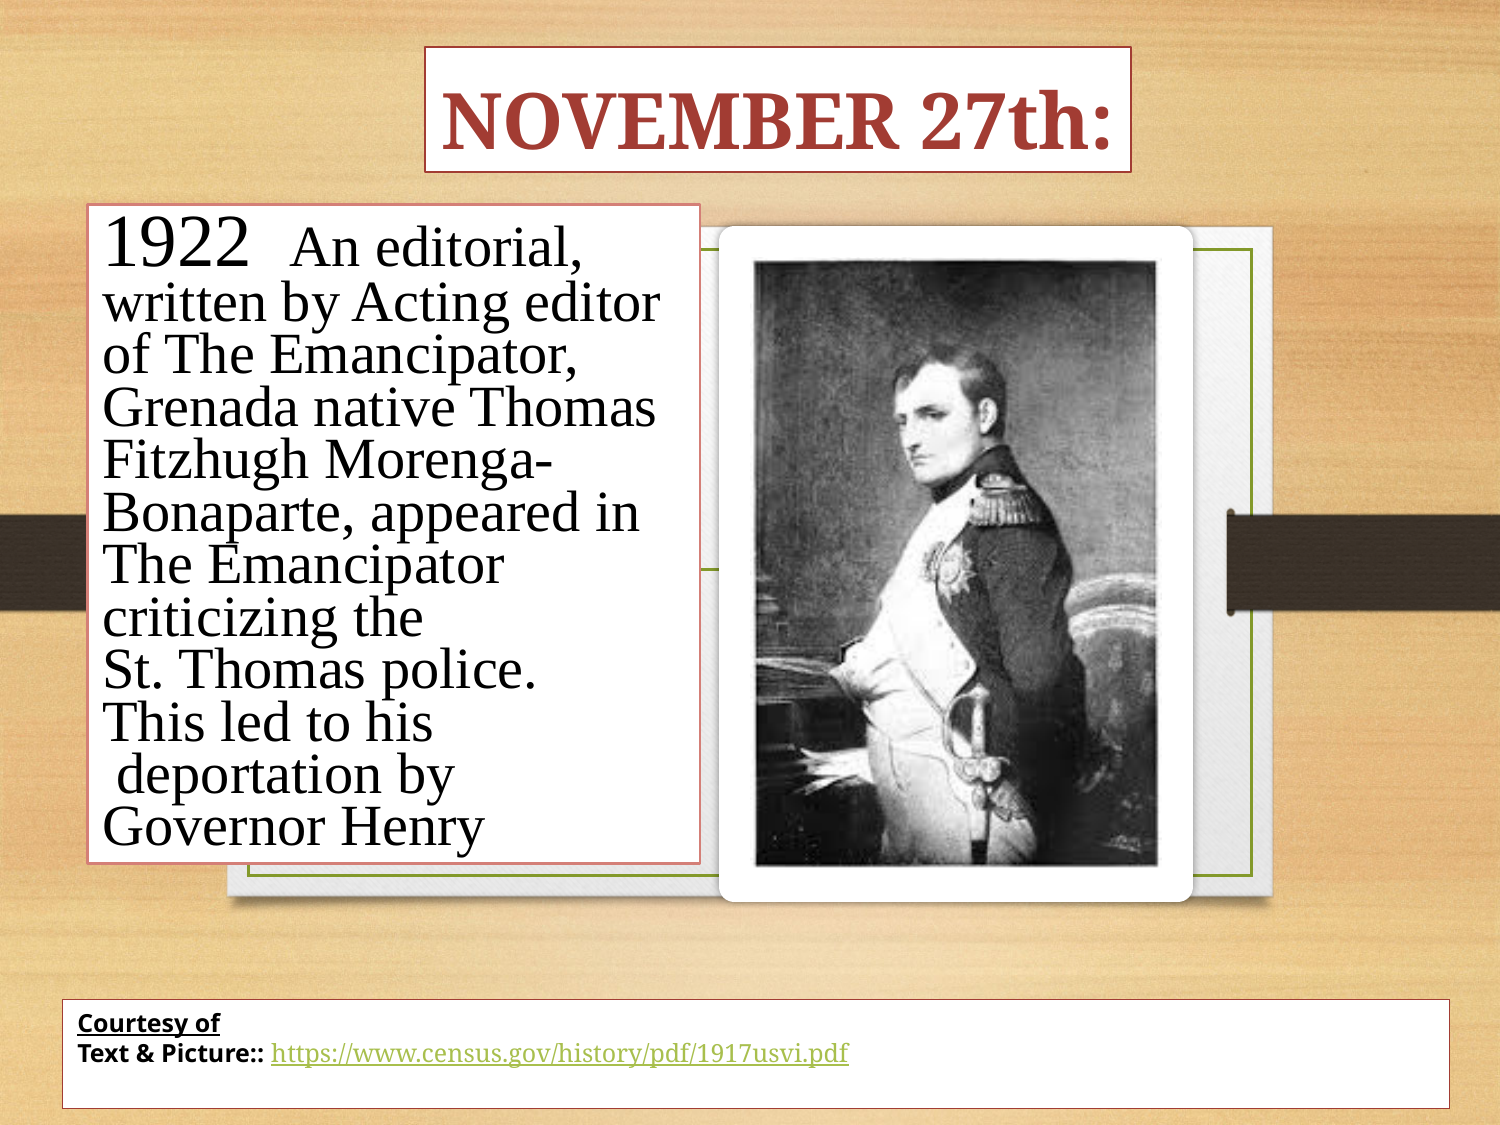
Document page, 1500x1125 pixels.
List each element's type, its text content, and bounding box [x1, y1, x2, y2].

text_box Courtesy of Text & Picture:: https://www.census.gov/history/pdf/1917usvi.pdf [62, 999, 1450, 1109]
text_box 1922 An editorial, written by Acting editor of The Emancipator, Grenada native Thomas Fitzhugh Morenga-Bonaparte, appeared in The Emancipator criticizing the St. Thomas police. This led to his deportation by Governor Henry [86, 203, 701, 865]
picture [0, 0, 1500, 1125]
text_box NOVEMBER 27th: [424, 46, 1132, 173]
